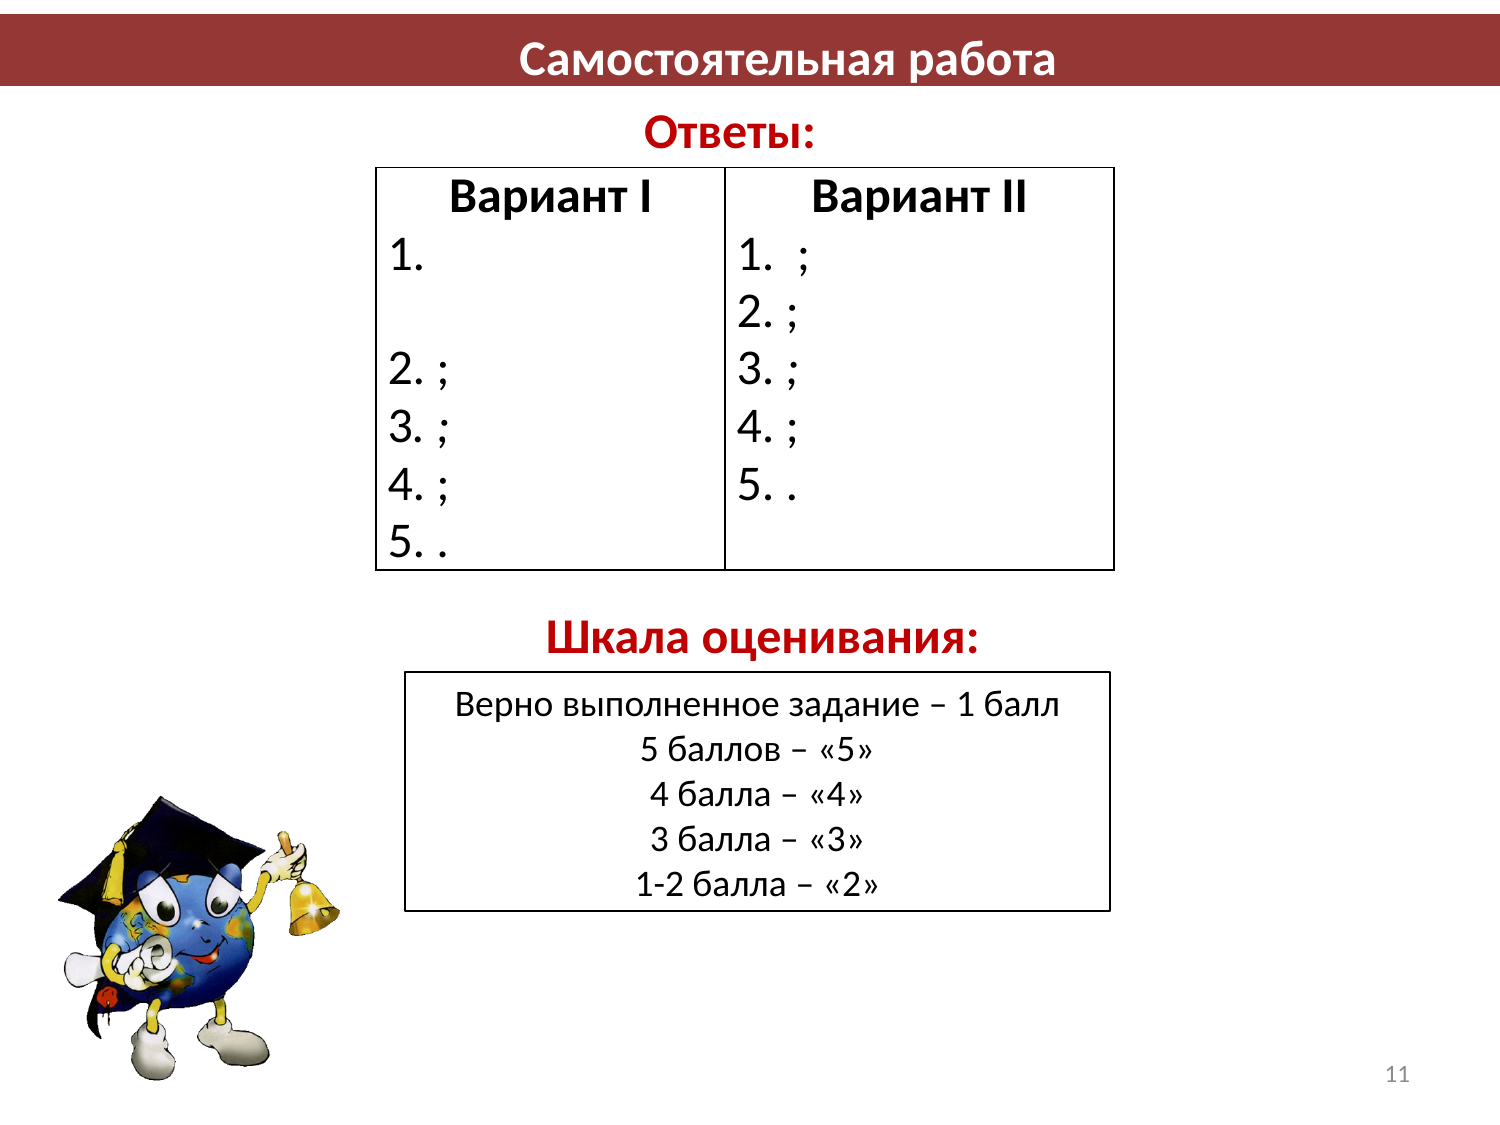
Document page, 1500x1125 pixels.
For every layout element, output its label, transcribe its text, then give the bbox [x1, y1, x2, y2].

text_box Верно выполненное задание – 1 балл 5 баллов – «5» 4 балла – «4» 3 балла – «3» 1-2 балла – «2» [404, 671, 1110, 912]
slide_number 11 [1074, 1042, 1425, 1103]
text_box Шкала оценивания: [531, 595, 995, 671]
picture [17, 765, 361, 1115]
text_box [0, 11, 1500, 89]
text_box Ответы: [629, 96, 866, 167]
